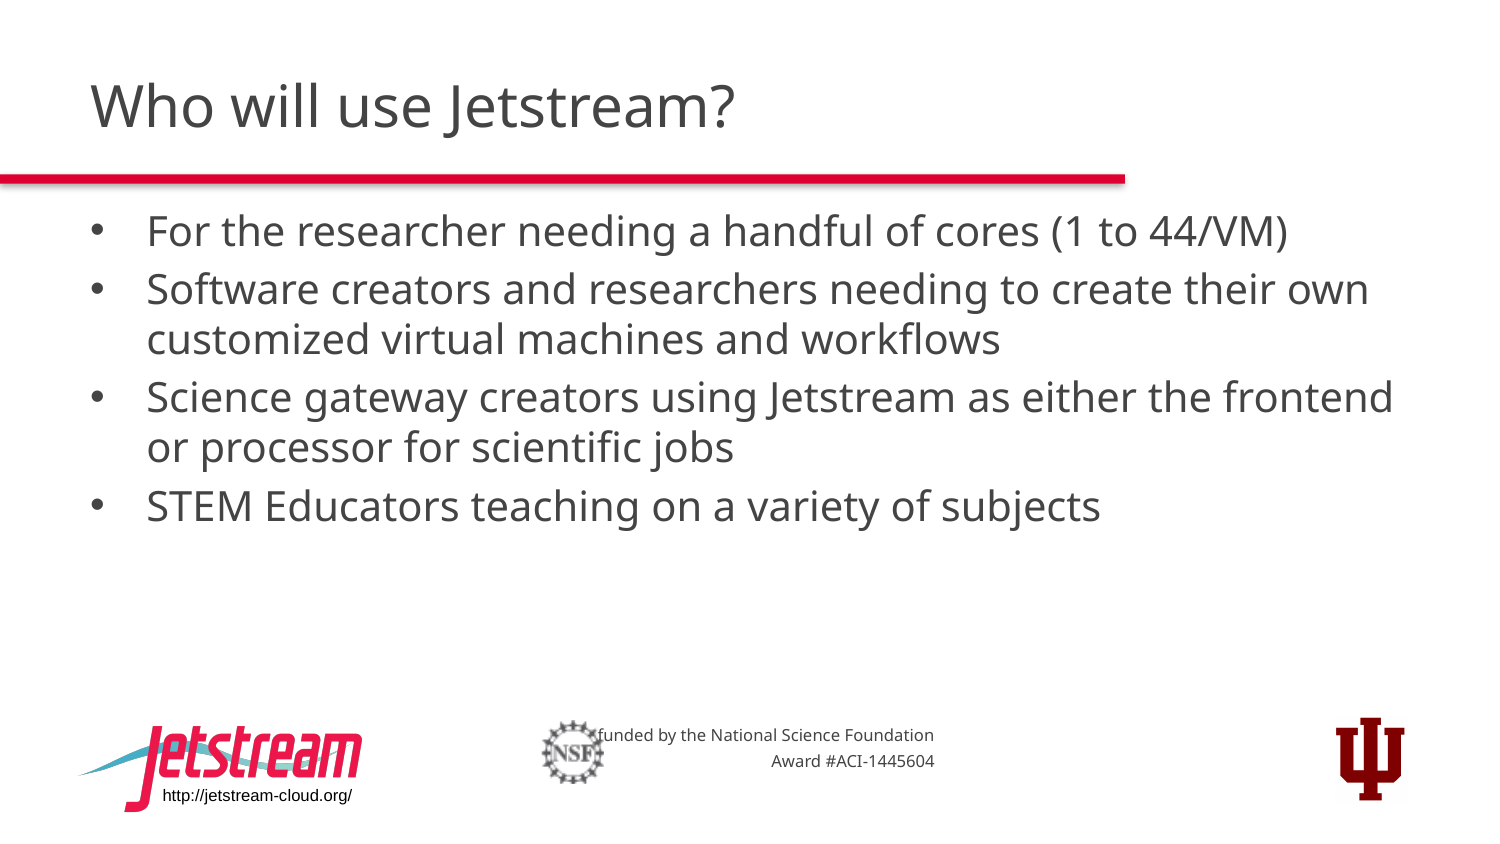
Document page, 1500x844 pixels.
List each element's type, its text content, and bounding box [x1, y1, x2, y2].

title Who will use Jetstream? [75, 33, 1425, 175]
picture [75, 720, 364, 818]
picture [1335, 716, 1408, 804]
list For the researcher needing a handful of cores (1 to 44/VM) Software creators and researchers needing to create their own customized virtual machines and workflows Science gateway creators using Jetstream as either the frontend or processor for scientific jobs STEM Educators teaching on a variety of subjects [75, 196, 1425, 704]
